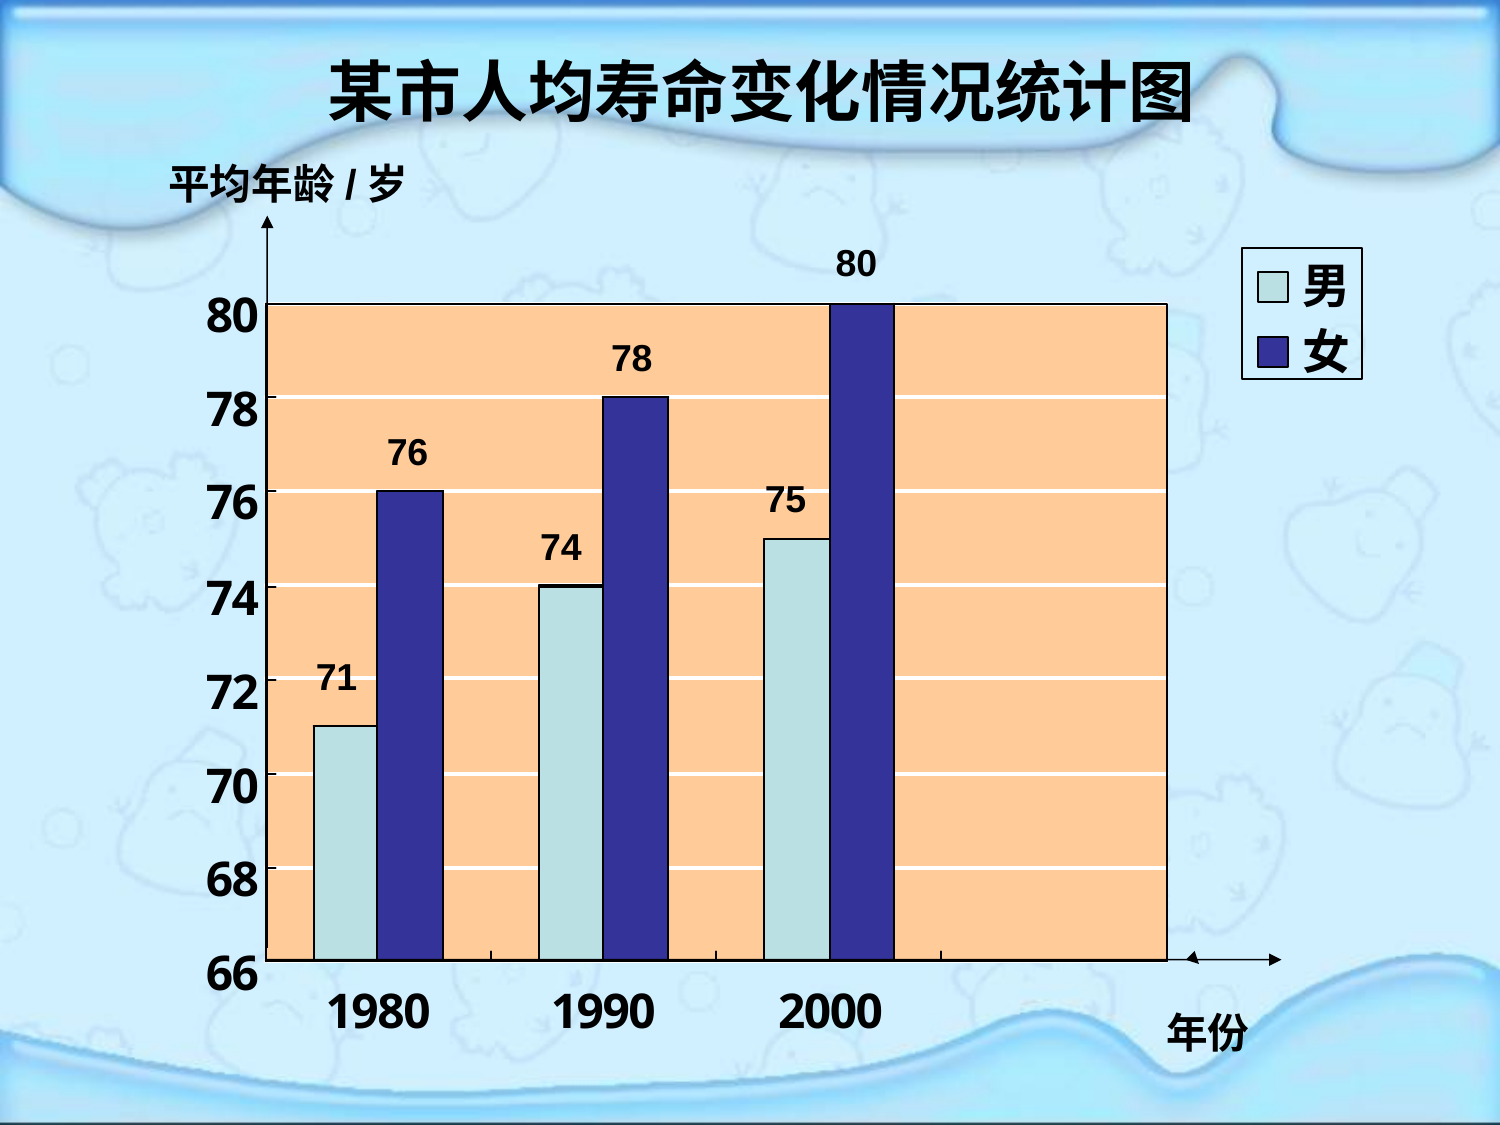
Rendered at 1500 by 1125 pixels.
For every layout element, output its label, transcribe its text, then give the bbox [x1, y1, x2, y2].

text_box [111, 231, 1389, 1084]
text_box [261, 215, 274, 230]
text_box 某市人均寿命变化情况统计图 [242, 42, 1282, 138]
text_box 平均年龄/岁 [153, 150, 449, 216]
picture [0, 0, 1500, 1125]
